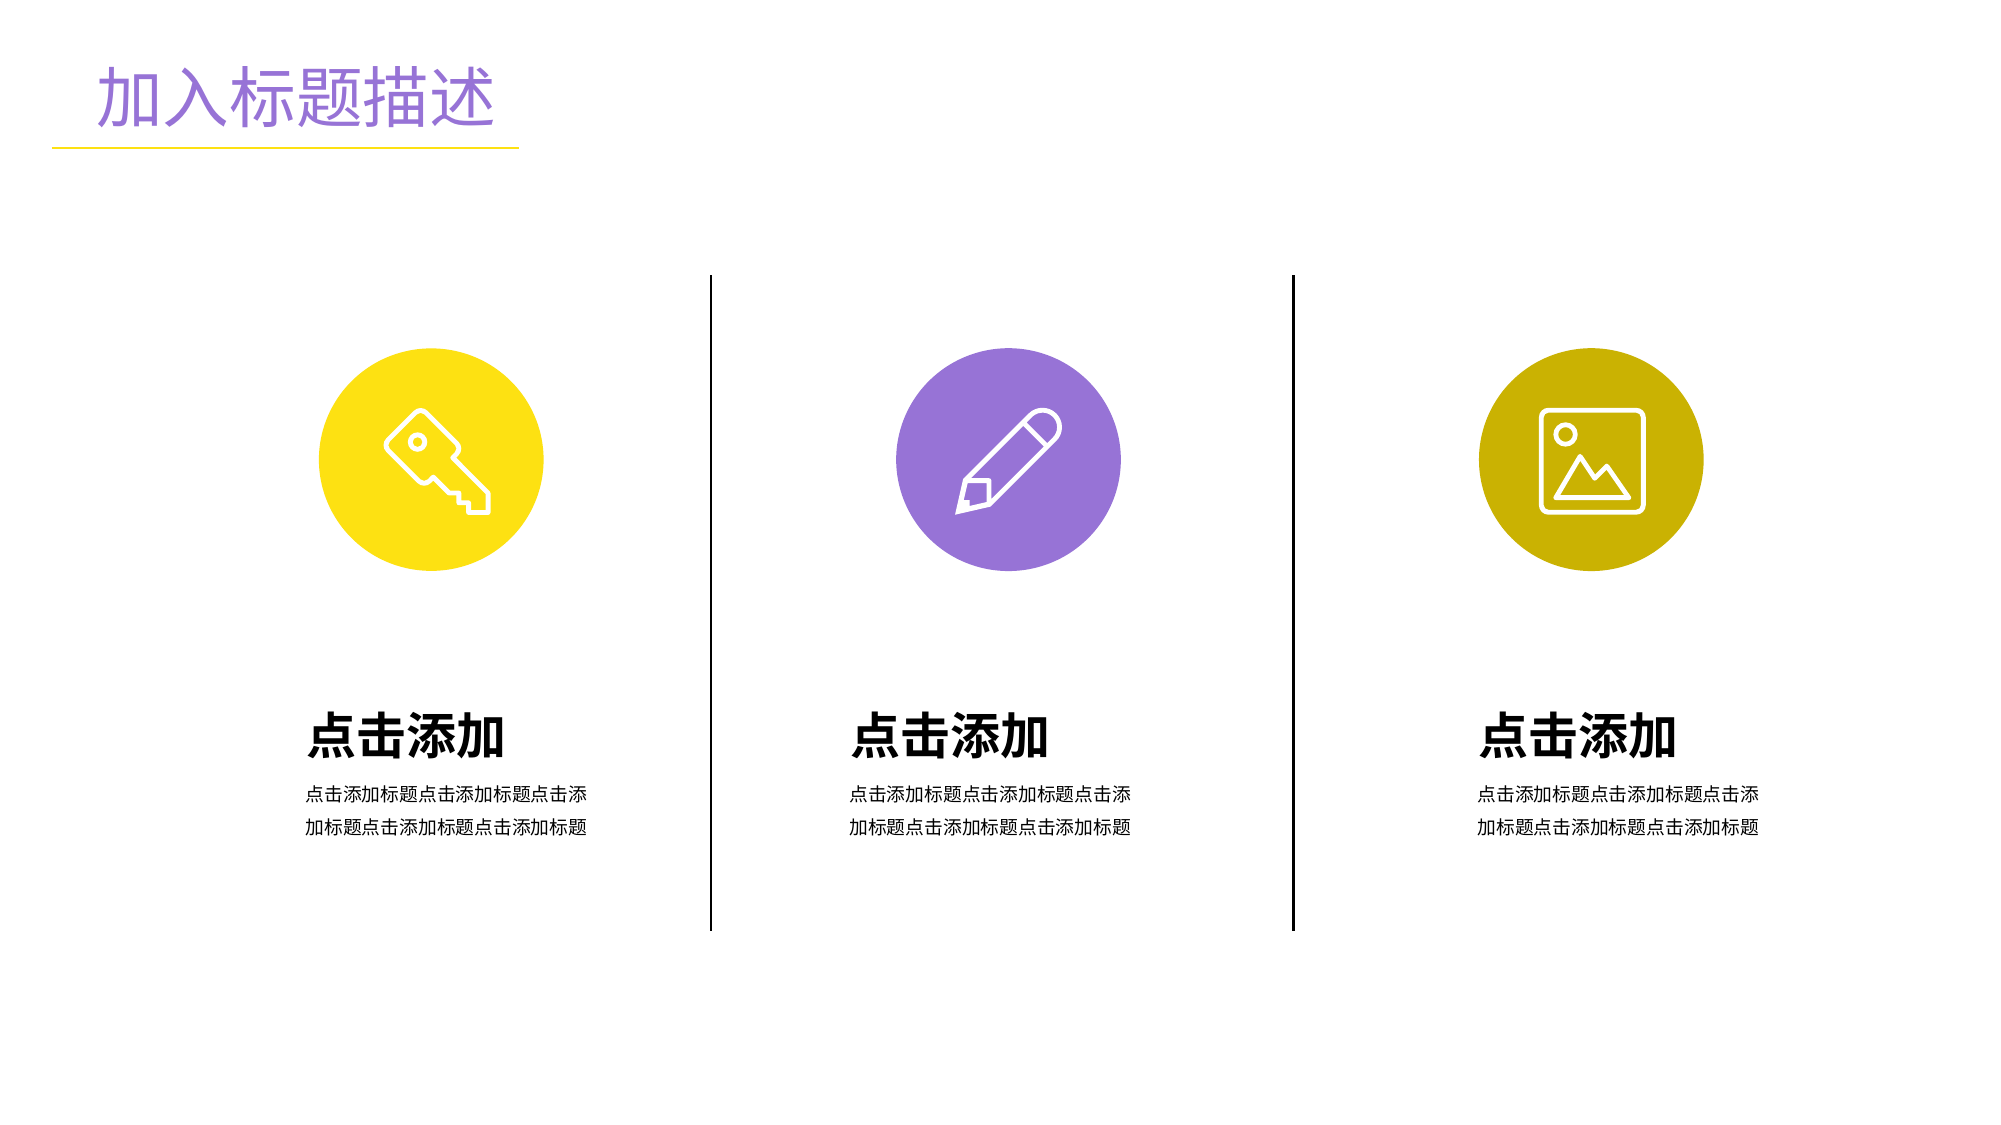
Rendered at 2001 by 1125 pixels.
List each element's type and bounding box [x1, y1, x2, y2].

text_box [834, 697, 1152, 844]
text_box [290, 697, 609, 844]
text_box [29, 55, 564, 148]
text_box [1478, 348, 1704, 572]
text_box [318, 348, 544, 571]
text_box [1462, 697, 1780, 844]
text_box [896, 348, 1121, 572]
